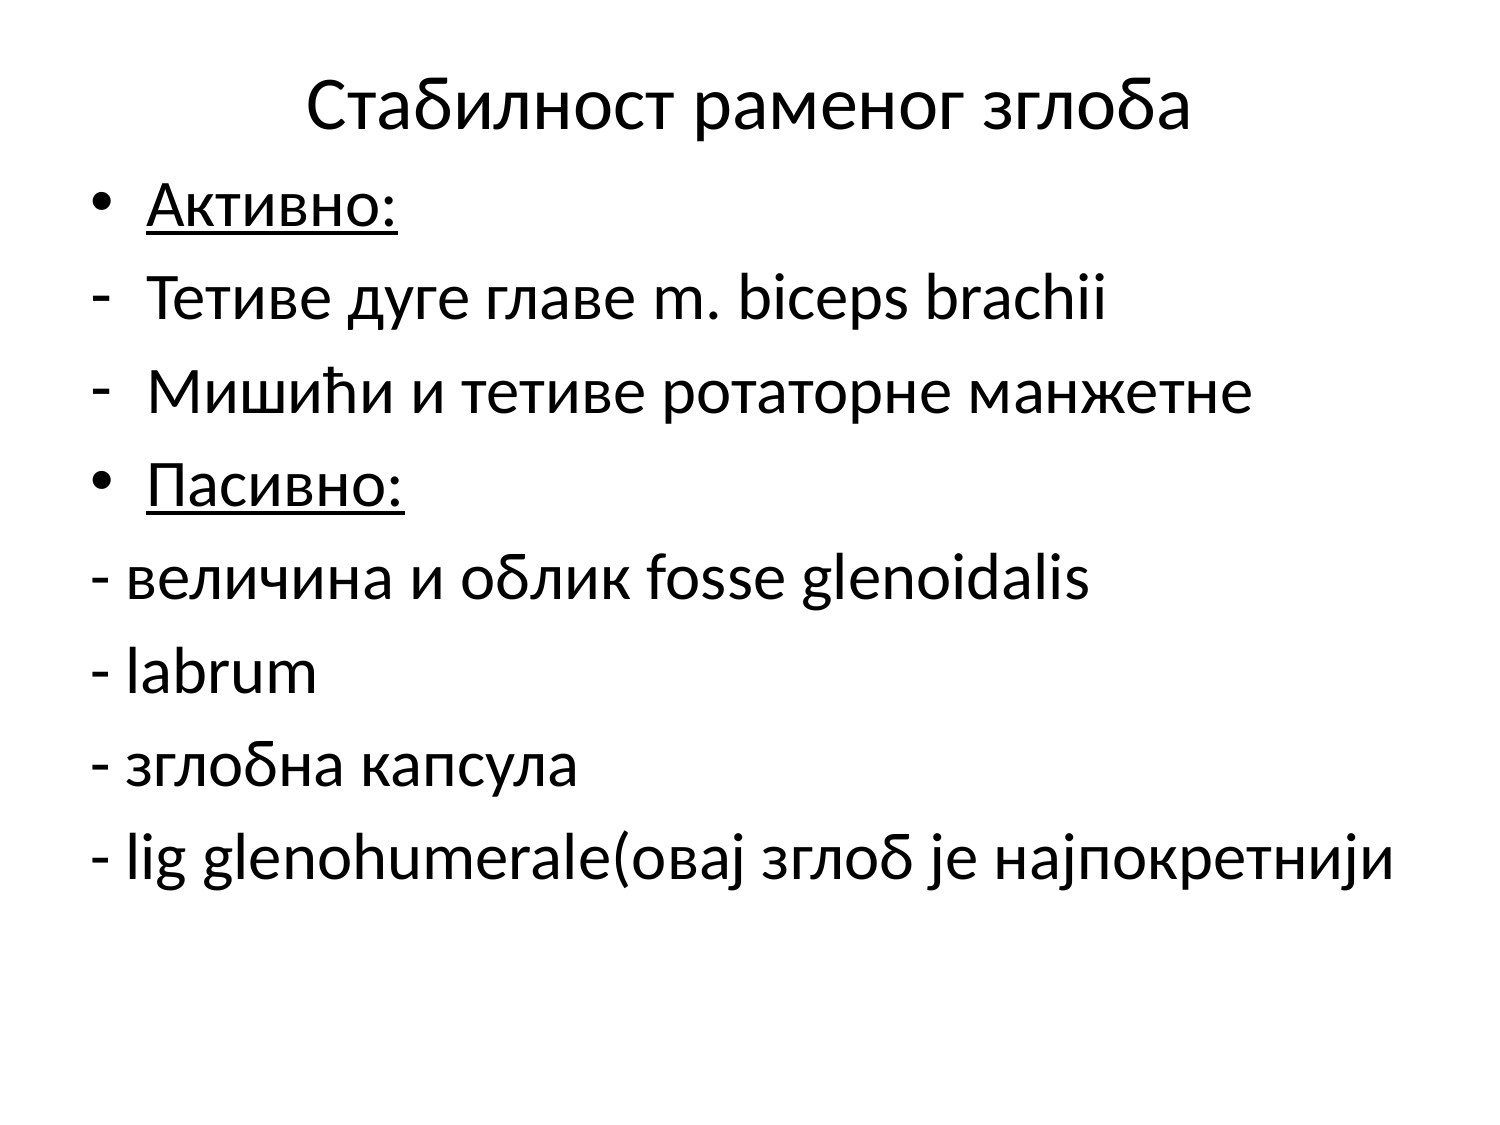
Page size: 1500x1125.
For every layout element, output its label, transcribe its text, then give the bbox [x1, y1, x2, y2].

title Стабилност раменог зглоба [75, 45, 1425, 152]
list Активно: Тетиве дуге главе m. biceps brachii Мишићи и тетиве ротаторне манжетне Пасивно: - величина и облик fosse glenoidalis - labrum - зглобна капсула - lig glenohumerale(овај зглоб је најпокретнији [75, 152, 1425, 1005]
